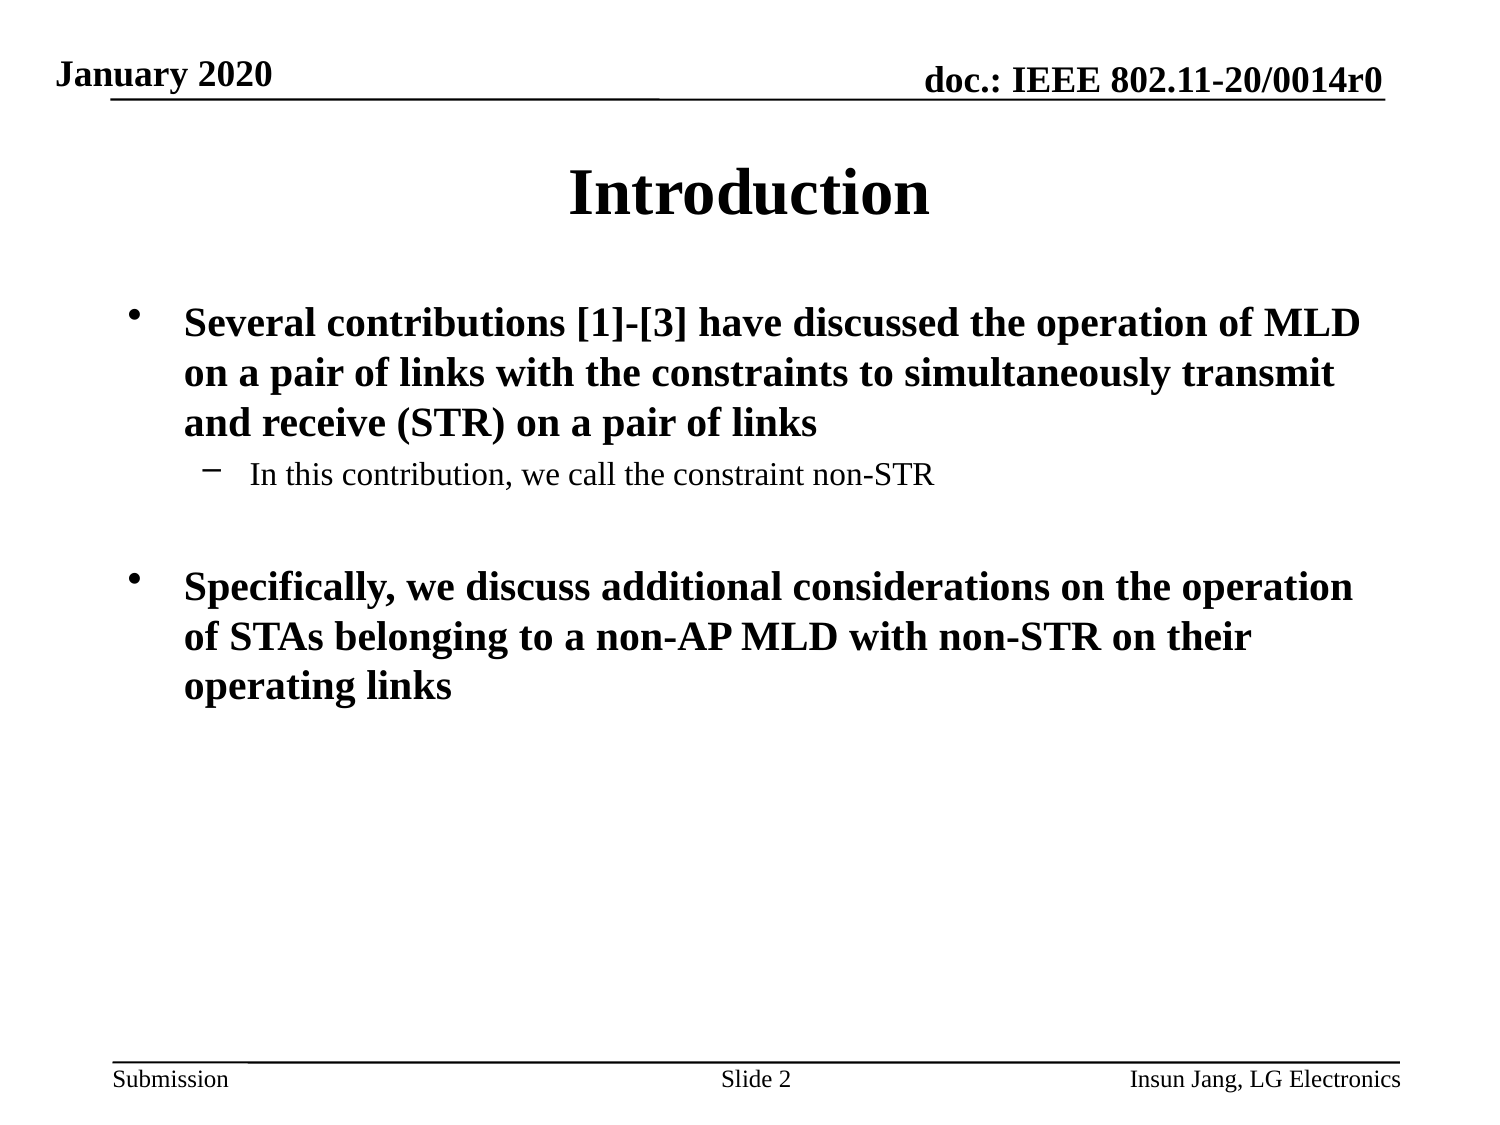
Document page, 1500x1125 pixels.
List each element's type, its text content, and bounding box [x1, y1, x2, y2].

slide_number Slide 2 [712, 1061, 800, 1093]
footer Insun Jang, LG Electronics [1125, 1061, 1402, 1093]
list Several contributions [1]-[3] have discussed the operation of MLD on a pair of links with the constraints to simultaneously transmit and receive (STR) on a pair of links In this contribution, we call the constraint non-STR Specifically, we discuss additional considerations on the operation of STAs belonging to a non-AP MLD with non-STR on their operating links [112, 287, 1388, 1000]
title Introduction [112, 112, 1388, 263]
